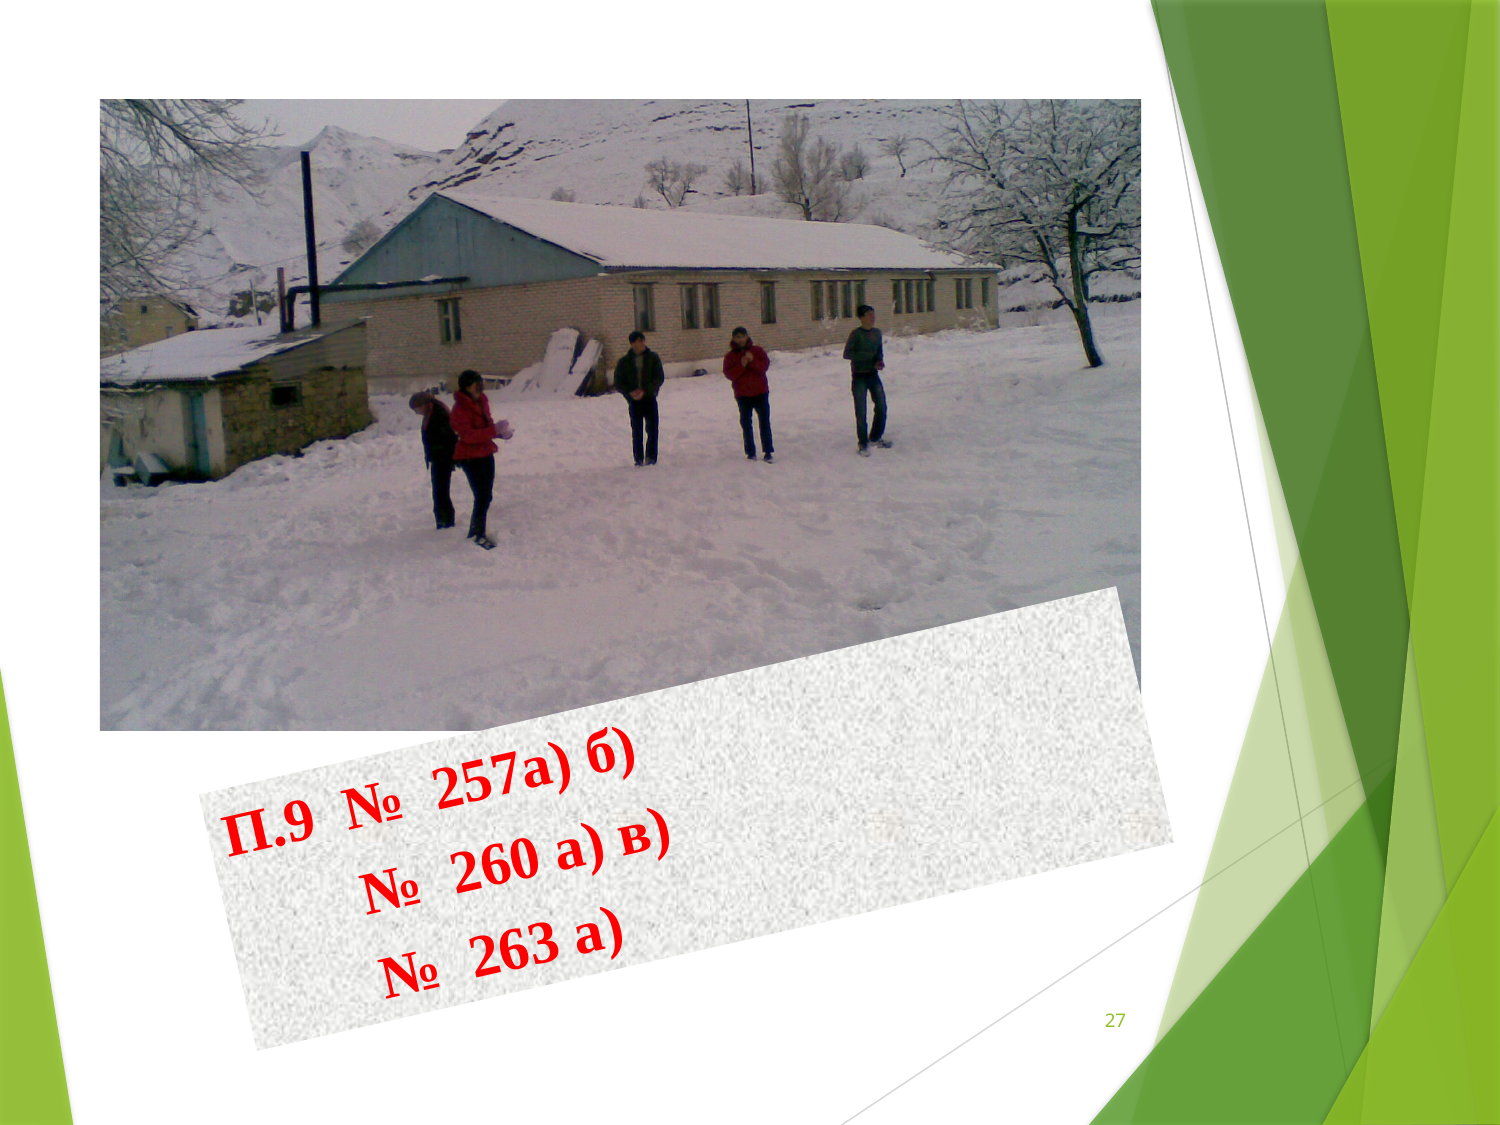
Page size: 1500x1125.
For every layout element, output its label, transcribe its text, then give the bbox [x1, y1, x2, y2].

picture [99, 99, 1142, 732]
slide_number 27 [1057, 991, 1142, 1051]
list П.9 № 257а) б) № 260 а) в) № 263 а) [198, 717, 1175, 1051]
